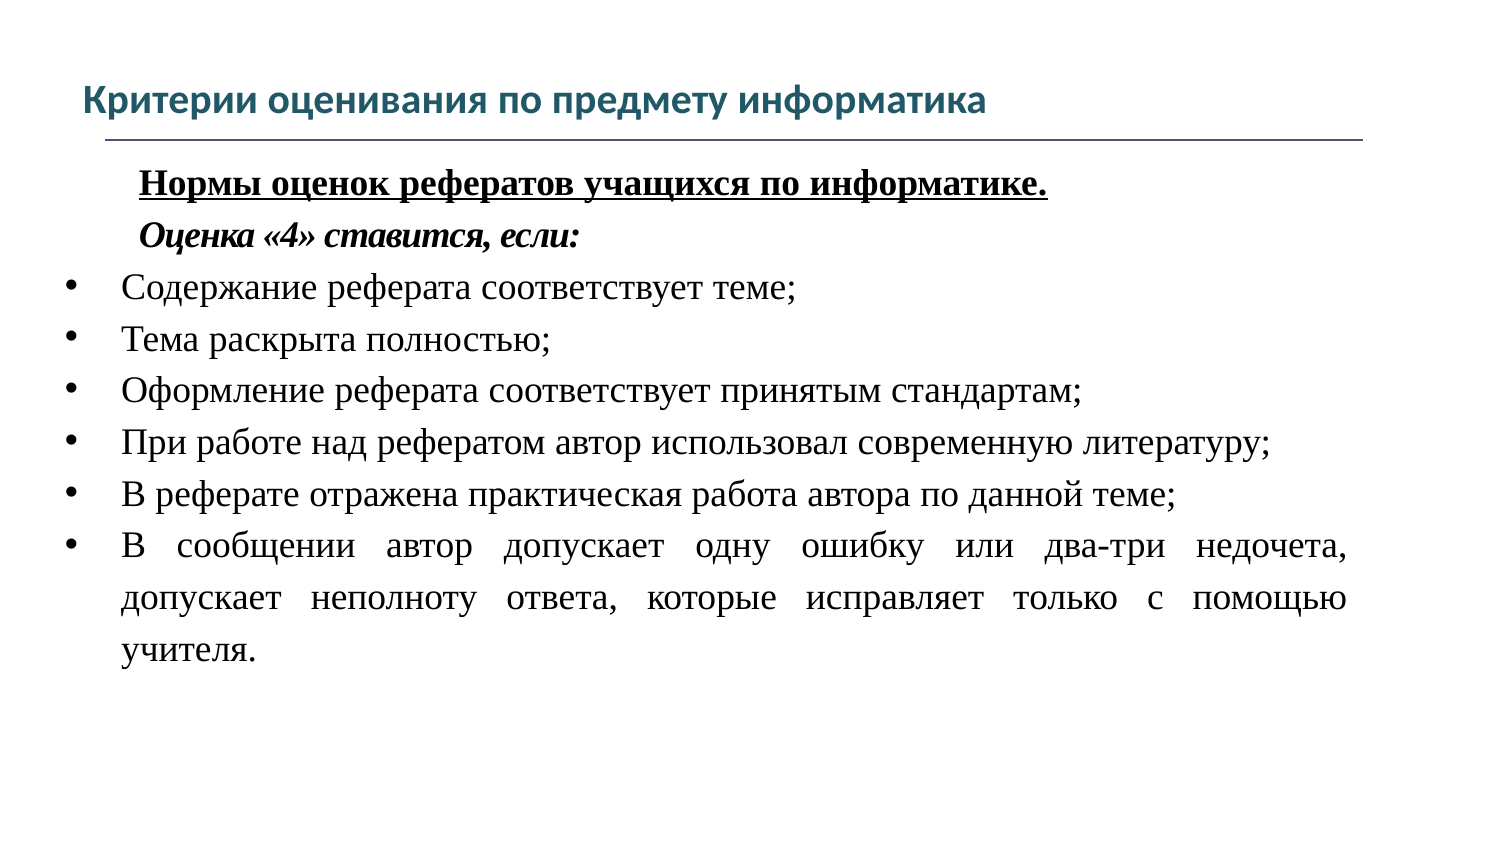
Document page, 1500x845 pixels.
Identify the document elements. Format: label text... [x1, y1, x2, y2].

title Критерии оценивания по предмету информатика [83, 28, 1417, 213]
text_box Нормы оценок рефератов учащихся по информатике. Оценка «4» ставится, если: Содержание реферата соответствует теме; Тема раскрыта полностью; Оформление реферата соответствует принятым стандартам; При работе над рефератом автор использовал современную литературу; В реферате отражена практическая работа автора по данной теме; В сообщении автор допускает одну ошибку или два-три недочета, допускает неполноту ответа, которые исправляет только с помощью учителя. [50, 144, 1364, 677]
